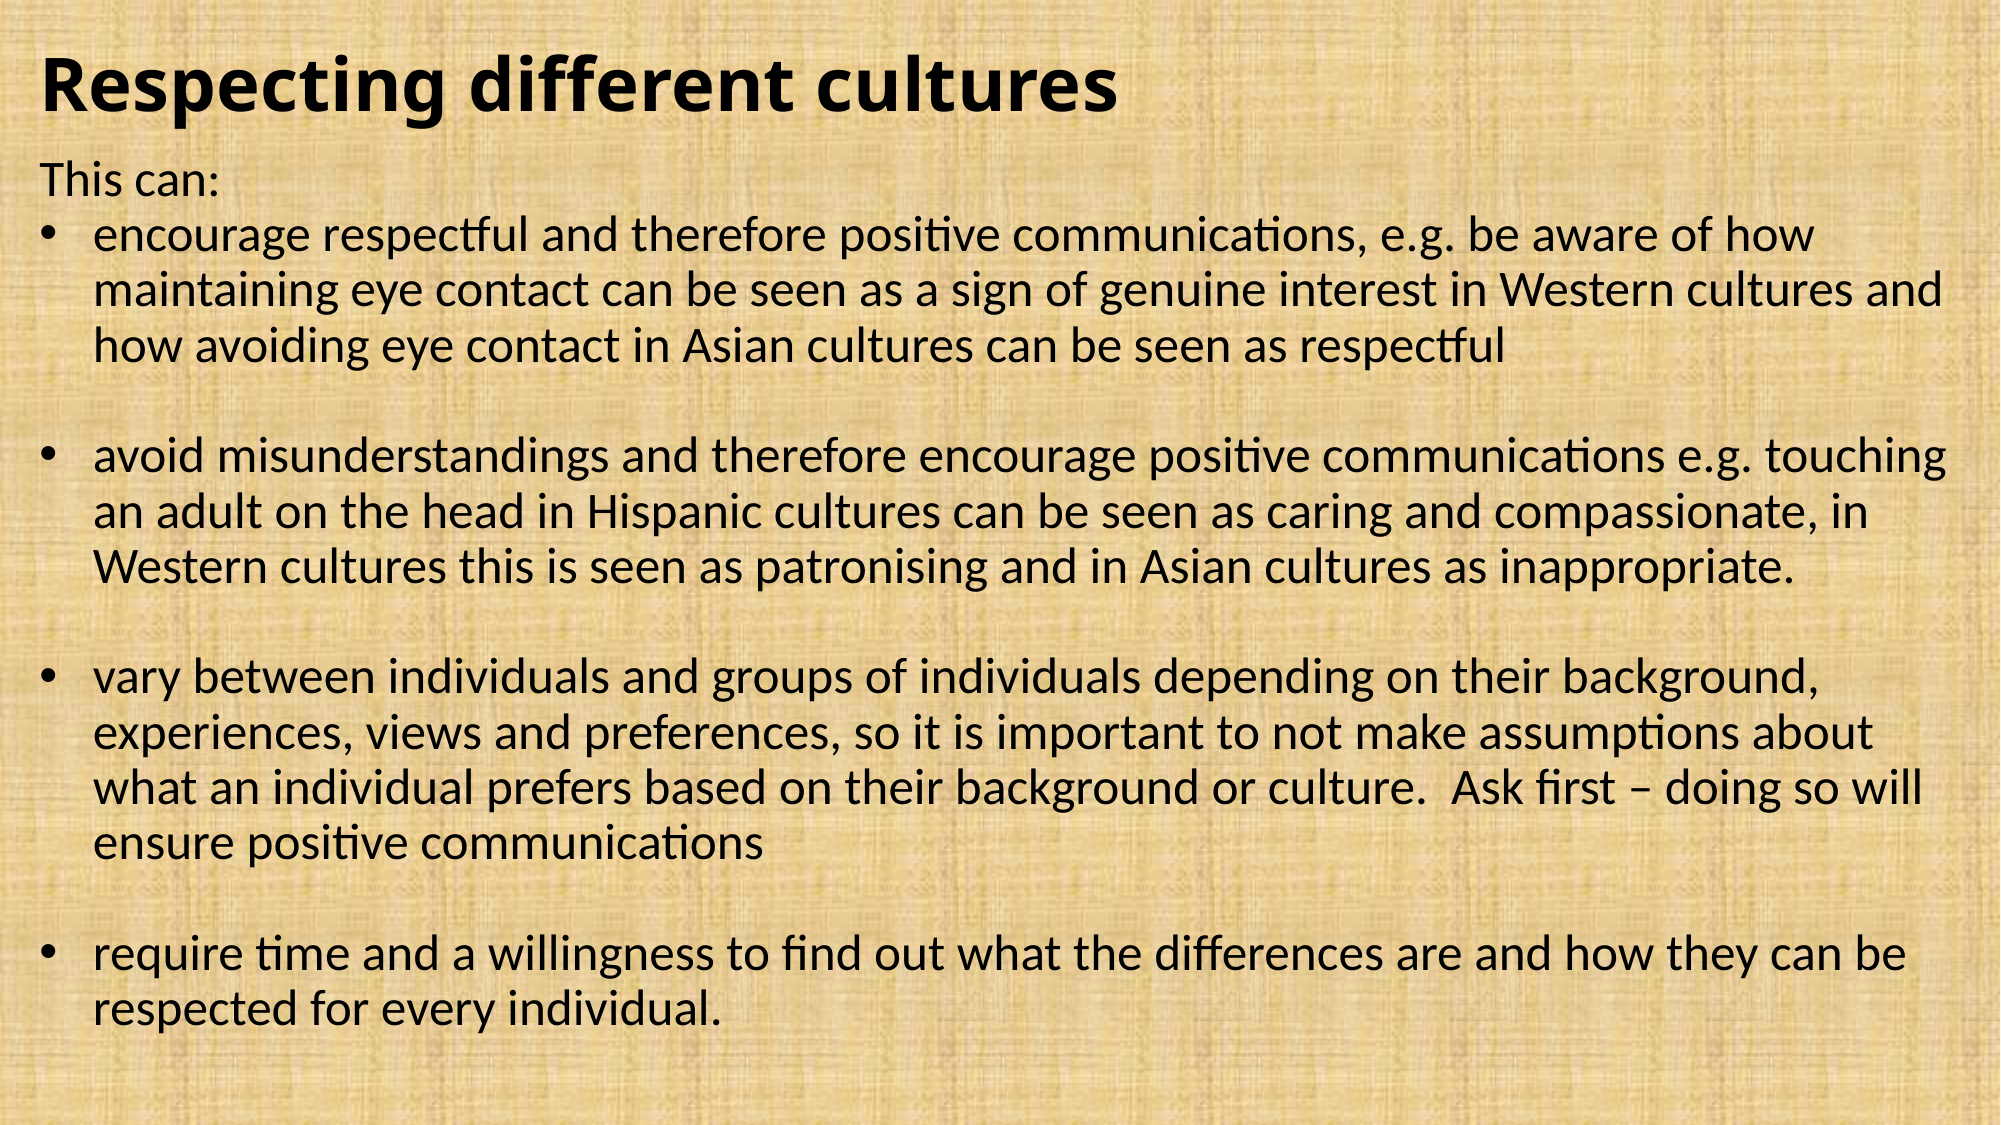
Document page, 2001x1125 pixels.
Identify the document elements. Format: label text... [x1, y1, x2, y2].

list This can: encourage respectful and therefore positive communications, e.g. be aware of how maintaining eye contact can be seen as a sign of genuine interest in Western cultures and how avoiding eye contact in Asian cultures can be seen as respectful avoid misunderstandings and therefore encourage positive communications e.g. touching an adult on the head in Hispanic cultures can be seen as caring and compassionate, in Western cultures this is seen as patronising and in Asian cultures as inappropriate. vary between individuals and groups of individuals depending on their background, experiences, views and preferences, so it is important to not make assumptions about what an individual prefers based on their background or culture. Ask first – doing so will ensure positive communications require time and a willingness to find out what the differences are and how they can be respected for every individual. [24, 144, 1976, 1094]
picture [0, 0, 2001, 1125]
title Respecting different cultures [24, 30, 1148, 144]
